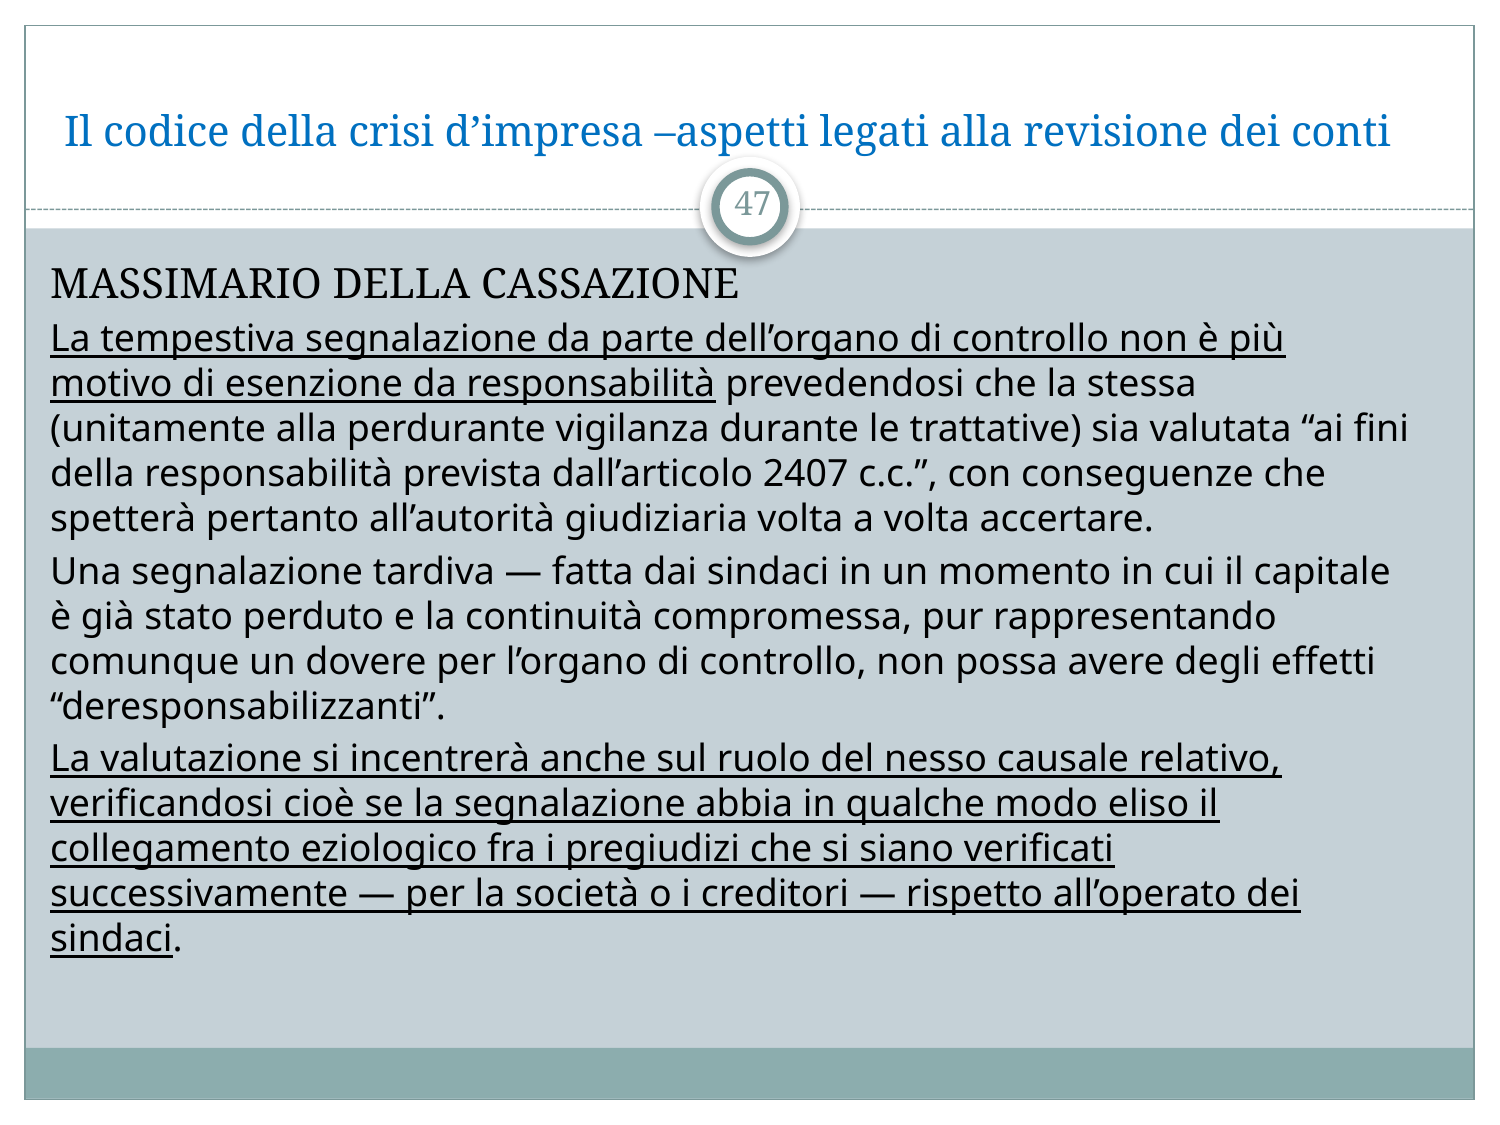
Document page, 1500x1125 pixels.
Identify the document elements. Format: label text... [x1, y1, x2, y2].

title Il codice della crisi d’impresa –aspetti legati alla revisione dei conti [49, 37, 1450, 162]
list MASSIMARIO DELLA CASSAZIONE La tempestiva segnalazione da parte dell’organo di controllo non è più motivo di esenzione da responsabilità prevedendosi che la stessa (unitamente alla perdurante vigilanza durante le trattative) sia valutata “ai fini della responsabilità prevista dall’articolo 2407 c.c.”, con conseguenze che spetterà pertanto all’autorità giudiziaria volta a volta accertare. Una segnalazione tardiva — fatta dai sindaci in un momento in cui il capitale è già stato perduto e la continuità compromessa, pur rappresentando comunque un dovere per l’organo di controllo, non possa avere degli effetti “deresponsabilizzanti”. La valutazione si incentrerà anche sul ruolo del nesso causale relativo, verificandosi cioè se la segnalazione abbia in qualche modo eliso il collegamento eziologico fra i pregiudizi che si siano verificati successivamente — per la società o i creditori — rispetto all’operato dei sindaci. [35, 249, 1431, 1000]
slide_number 47 [715, 168, 791, 241]
